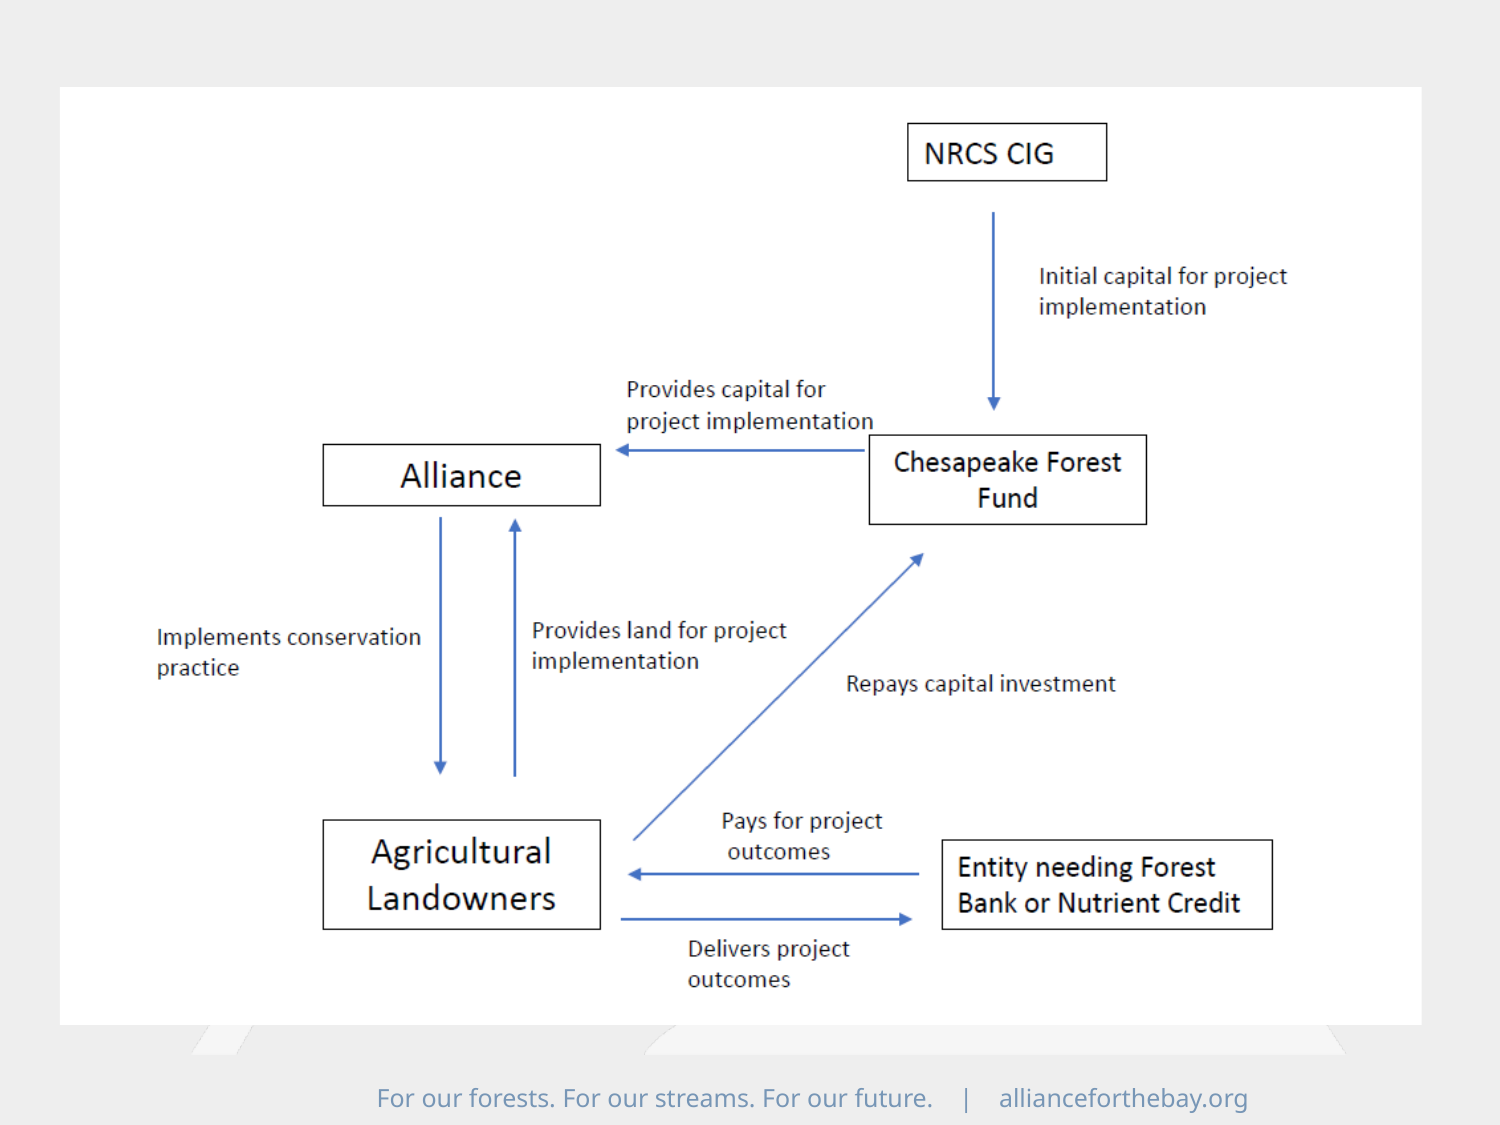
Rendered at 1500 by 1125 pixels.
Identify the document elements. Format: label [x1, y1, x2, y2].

picture [59, 87, 1422, 1025]
